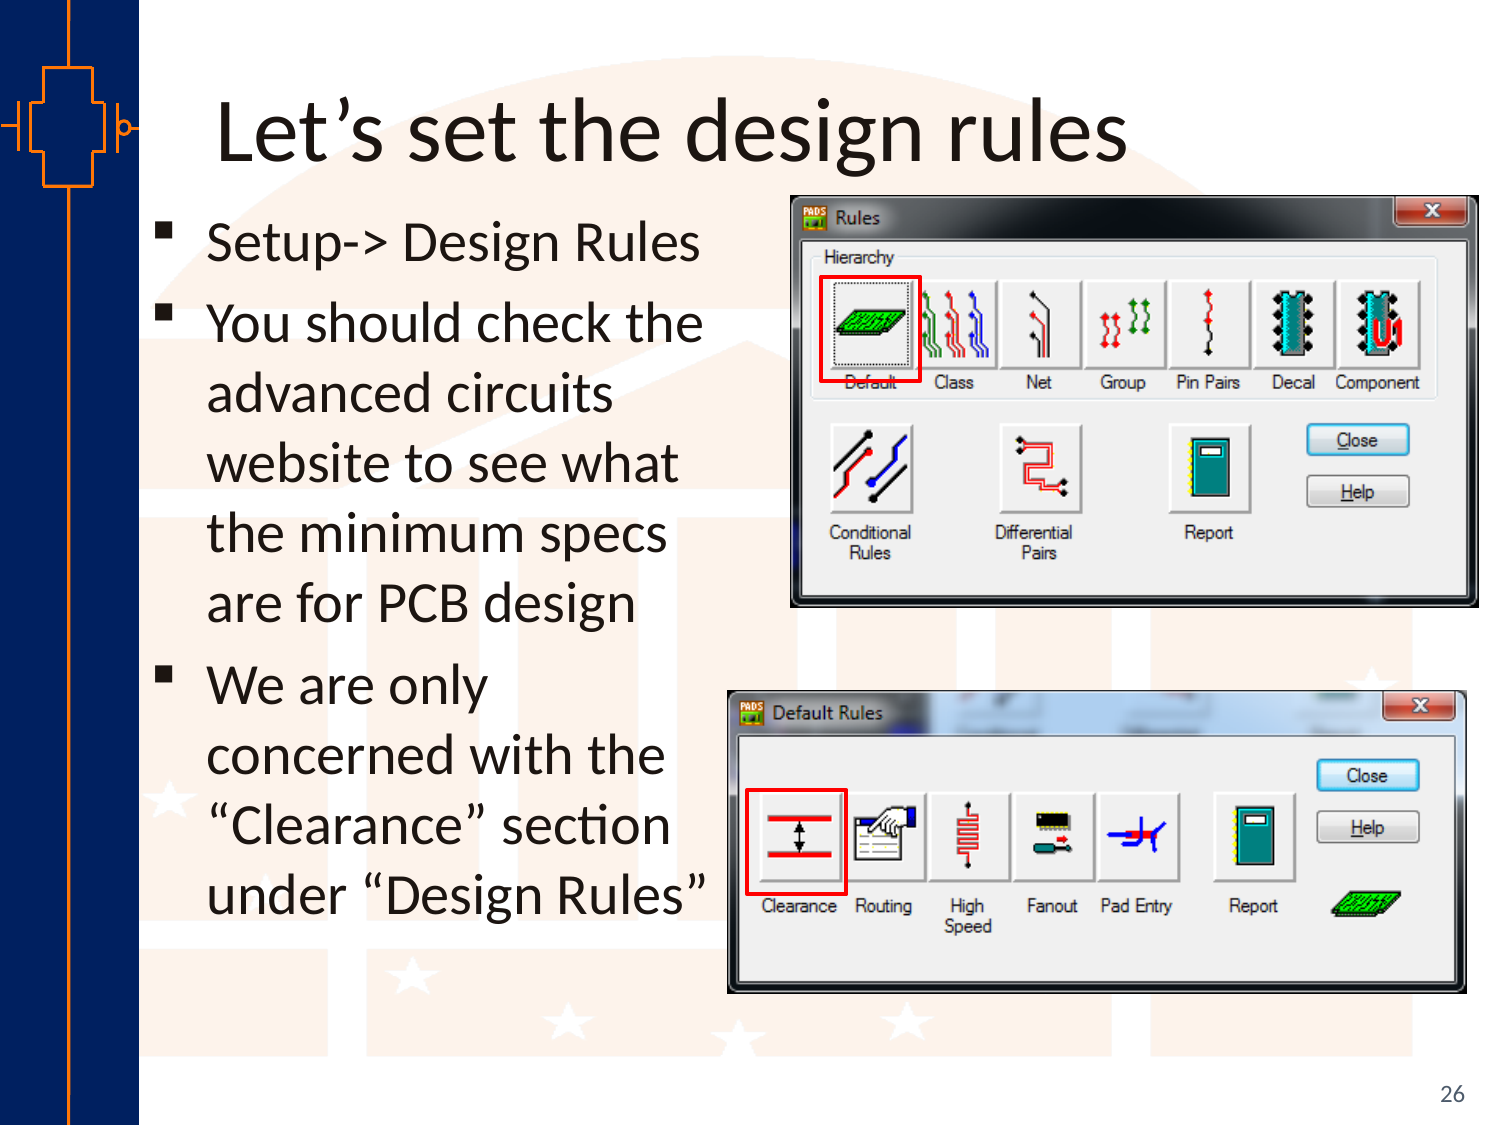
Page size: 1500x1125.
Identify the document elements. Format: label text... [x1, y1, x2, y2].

title Let’s set the design rules [200, 0, 1388, 188]
picture [790, 195, 1479, 609]
picture [727, 690, 1467, 994]
list Setup-> Design Rules You should check the advanced circuits website to see what the minimum specs are for PCB design We are only concerned with the “Clearance” section under “Design Rules” [135, 195, 748, 1063]
slide_number 26 [1425, 1062, 1488, 1123]
